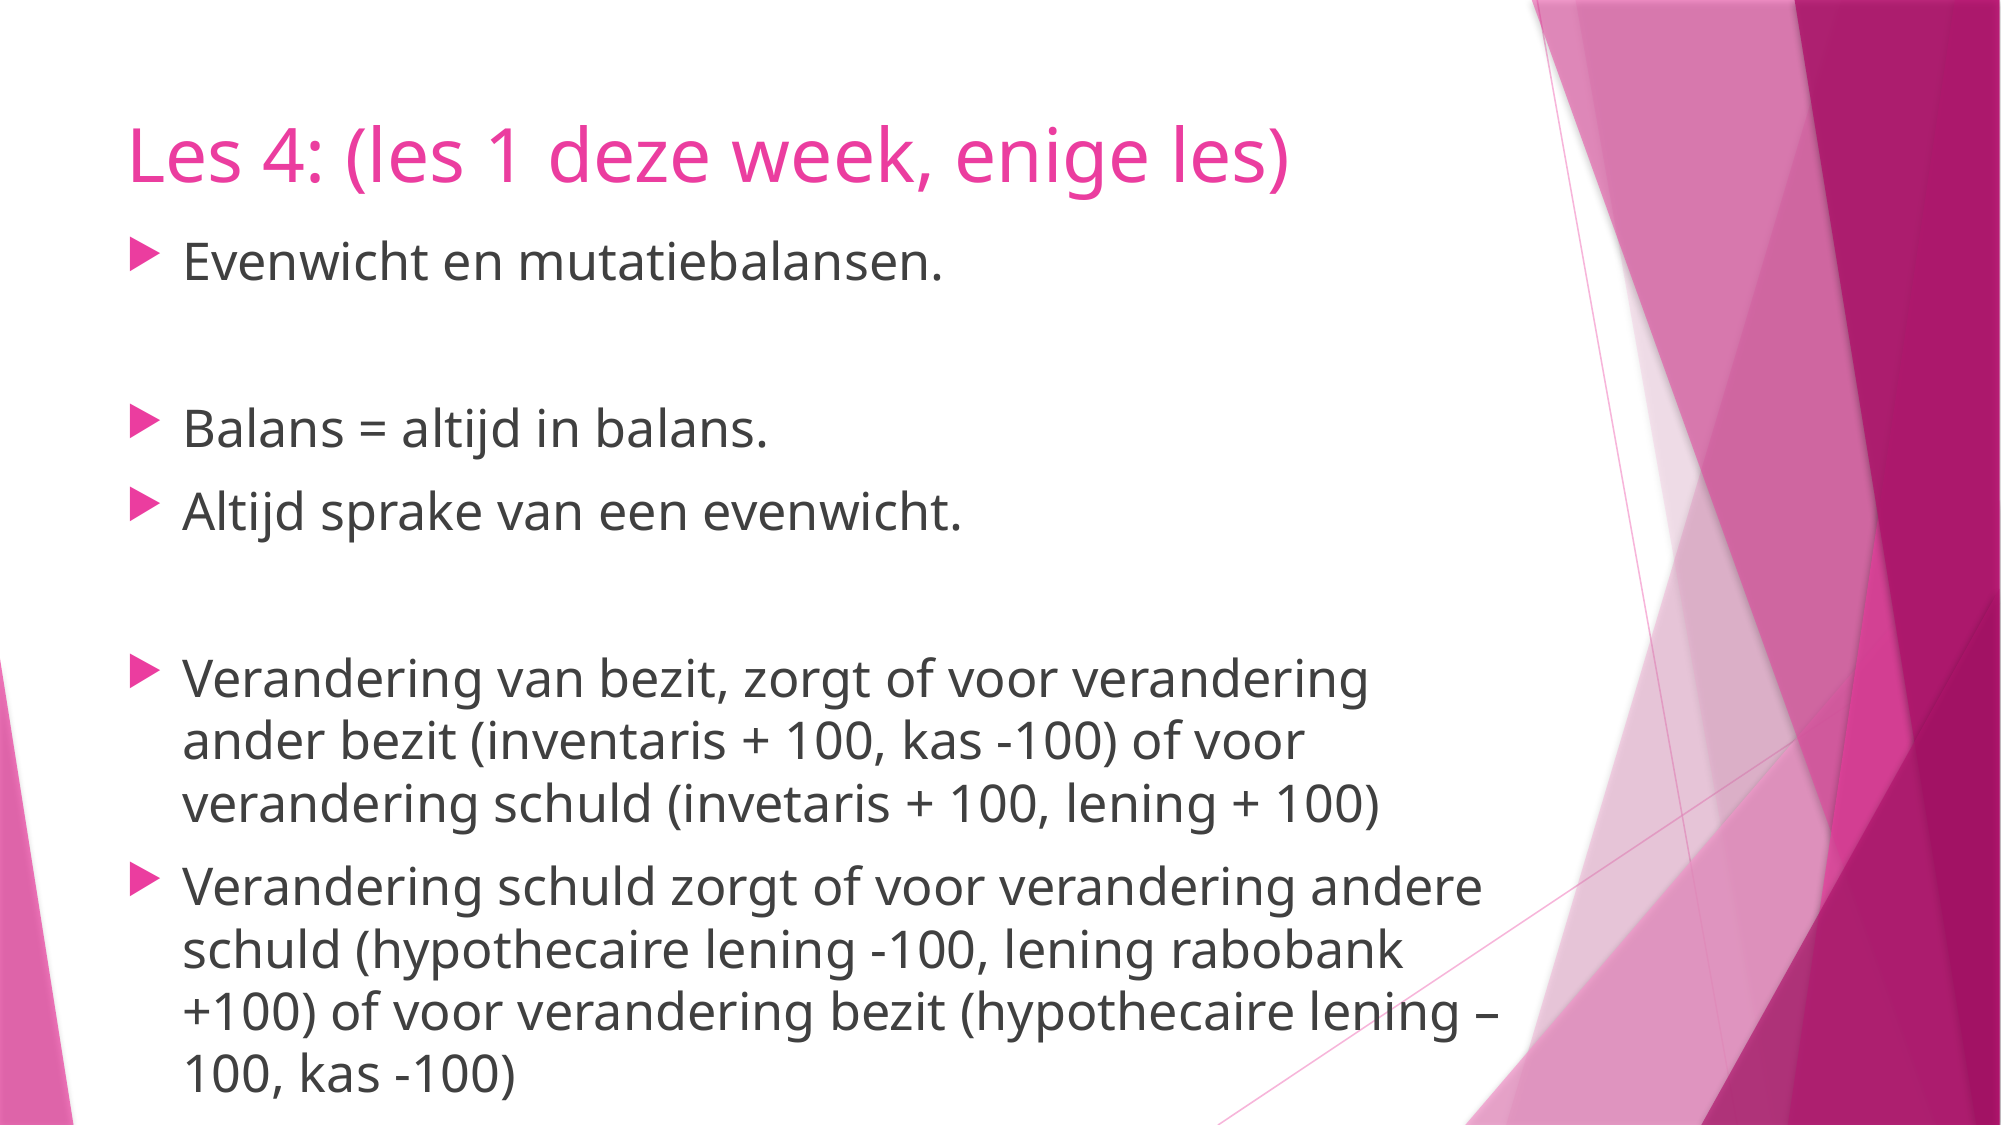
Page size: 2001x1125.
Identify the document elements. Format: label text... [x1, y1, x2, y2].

list Evenwicht en mutatiebalansen. Balans = altijd in balans. Altijd sprake van een evenwicht. Verandering van bezit, zorgt of voor verandering ander bezit (inventaris + 100, kas -100) of voor verandering schuld (invetaris + 100, lening + 100) Verandering schuld zorgt of voor verandering andere schuld (hypothecaire lening -100, lening rabobank +100) of voor verandering bezit (hypothecaire lening – 100, kas -100) [111, 221, 1522, 991]
title Les 4: (les 1 deze week, enige les) [111, 99, 1522, 221]
